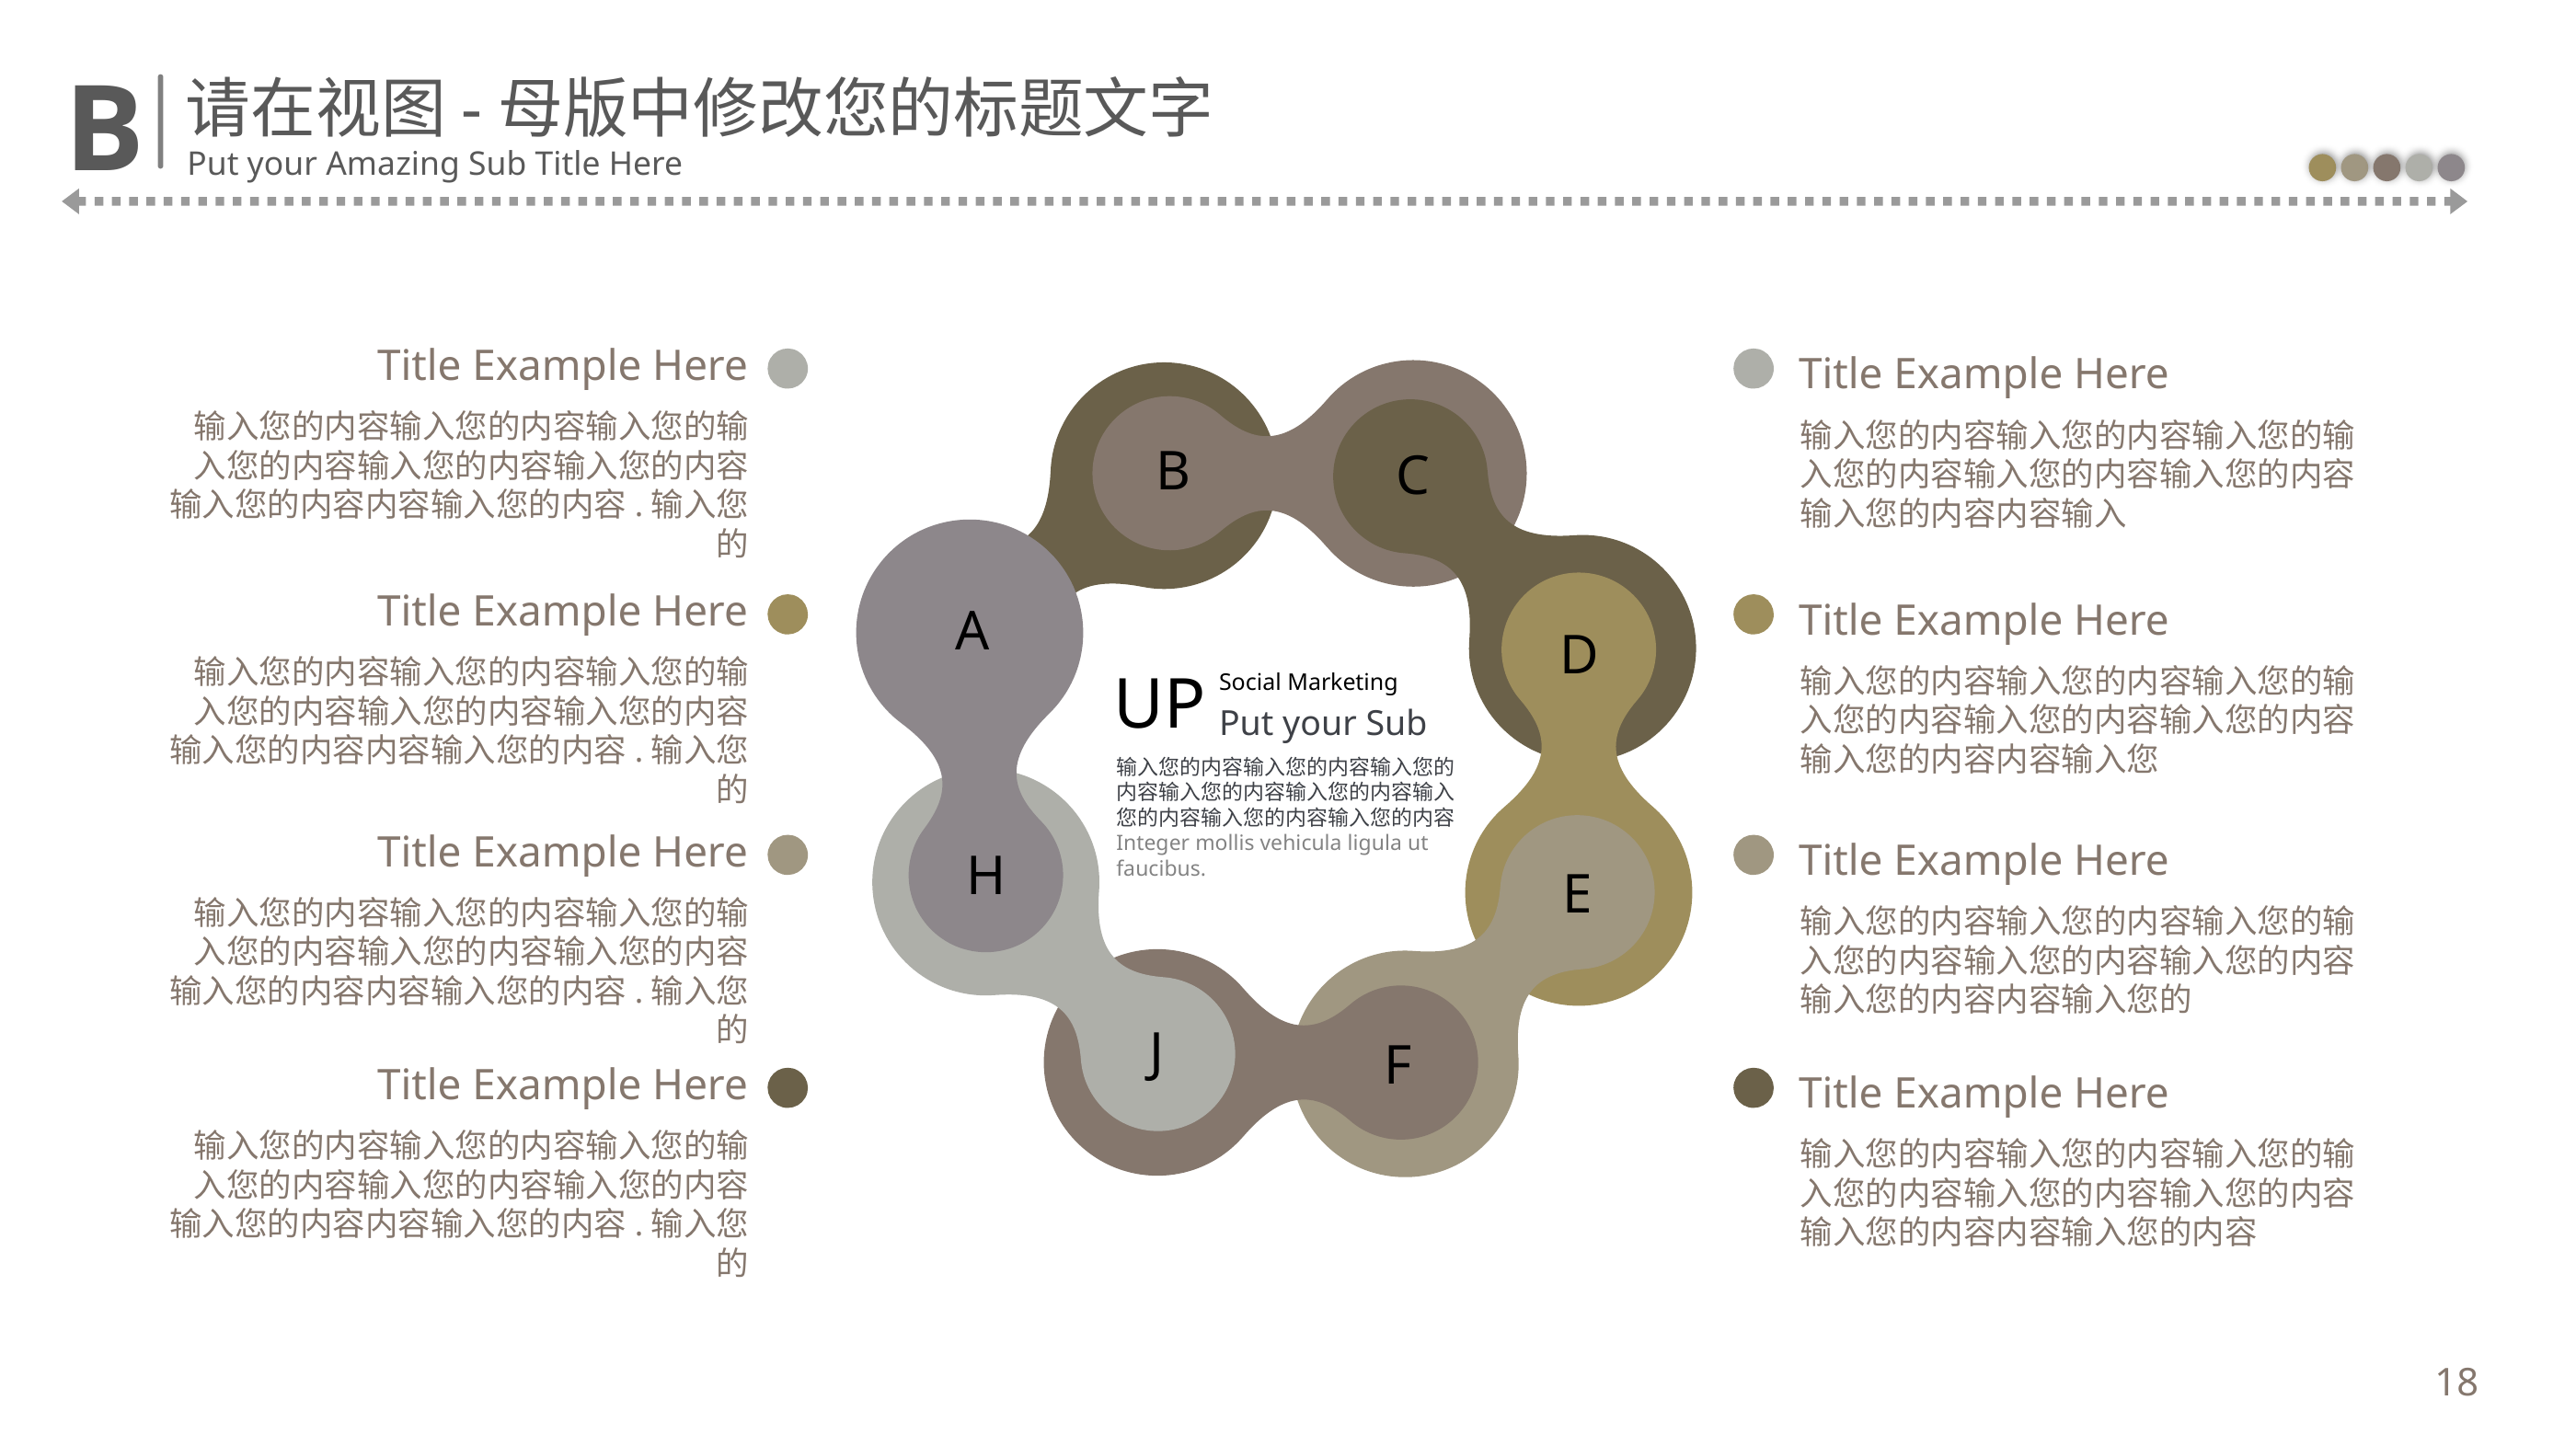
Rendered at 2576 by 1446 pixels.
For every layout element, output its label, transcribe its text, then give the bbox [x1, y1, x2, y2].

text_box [1732, 832, 2385, 1020]
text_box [162, 824, 809, 1050]
text_box 18 [2415, 1352, 2499, 1433]
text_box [1732, 346, 2385, 534]
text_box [162, 338, 809, 565]
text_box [162, 583, 809, 810]
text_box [1732, 1065, 2385, 1253]
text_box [162, 1057, 809, 1284]
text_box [856, 360, 1696, 1178]
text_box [1732, 591, 2385, 779]
